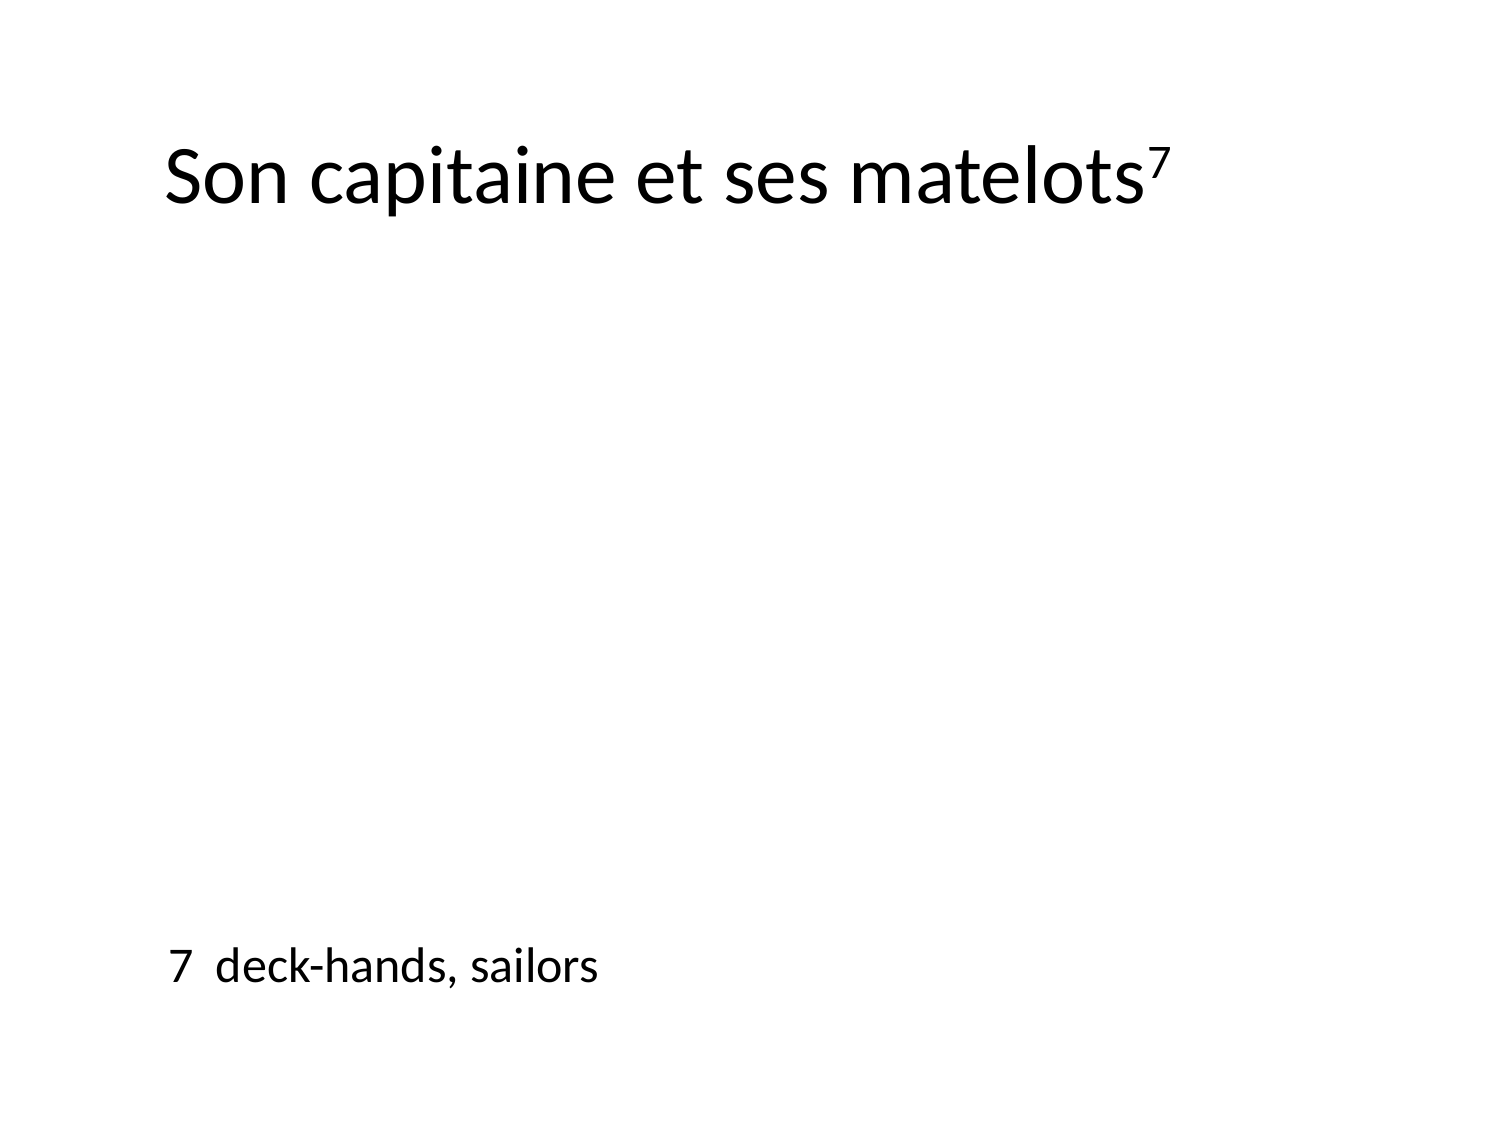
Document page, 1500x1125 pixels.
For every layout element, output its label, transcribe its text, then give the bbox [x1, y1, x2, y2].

text_box Son capitaine et ses matelots7 [150, 112, 1500, 428]
text_box 7 deck-hands, sailors [153, 924, 614, 1060]
